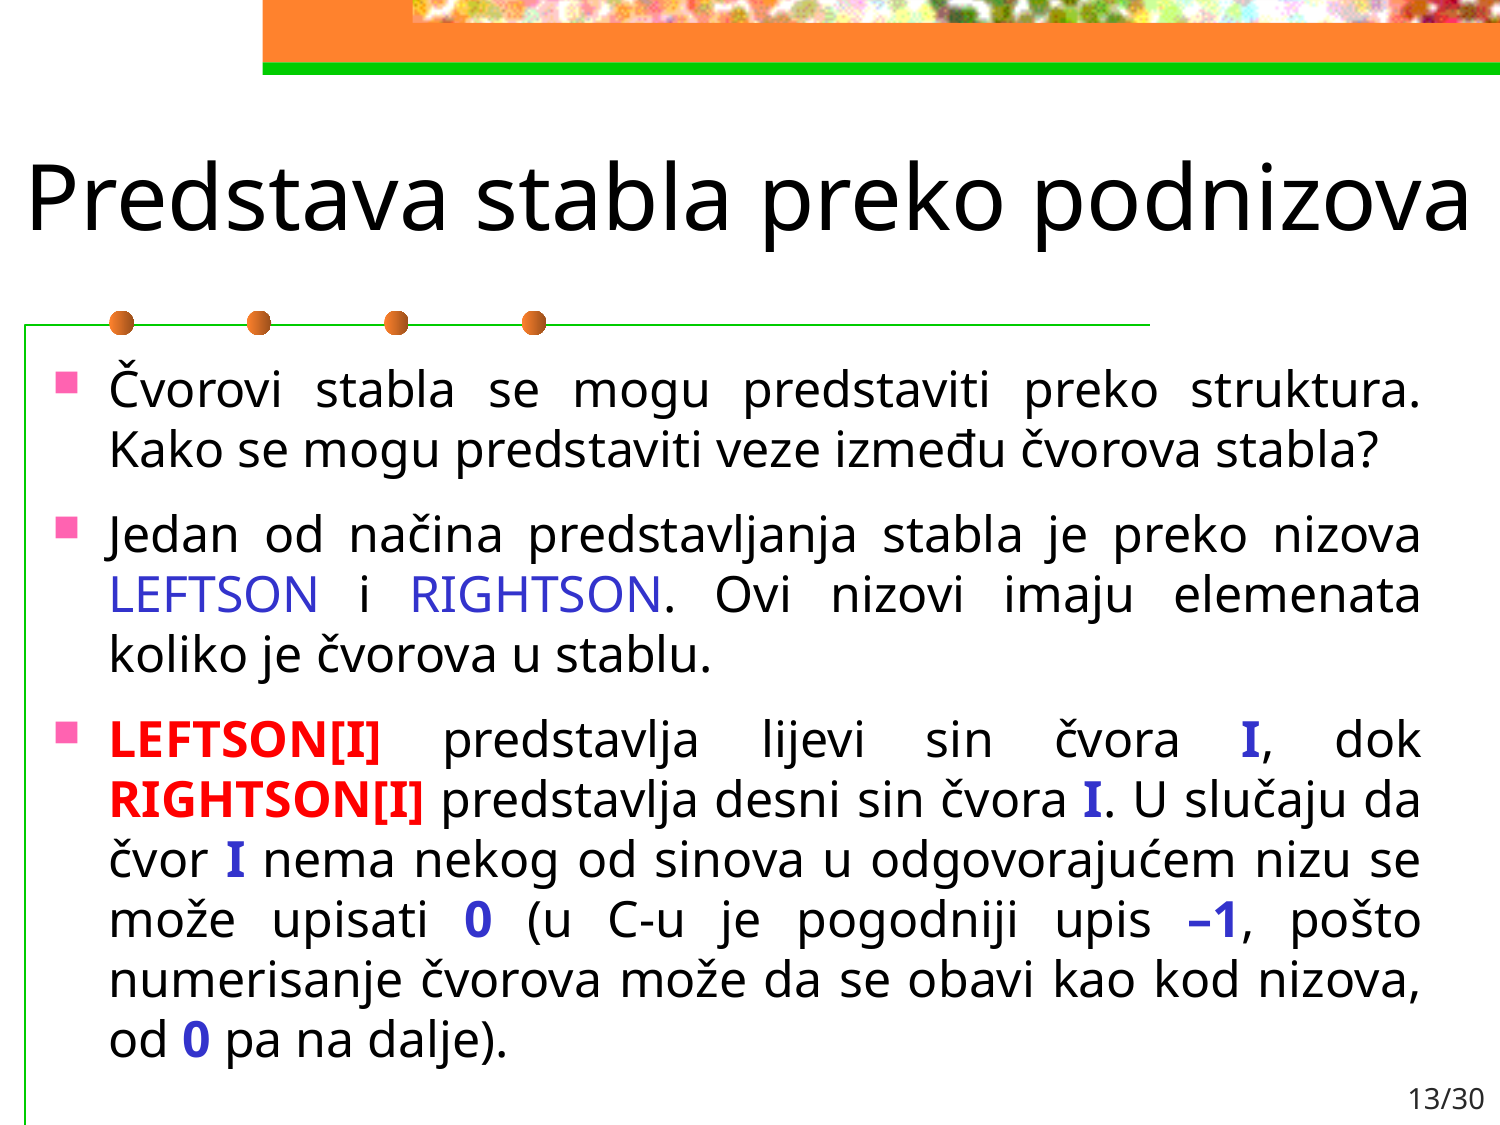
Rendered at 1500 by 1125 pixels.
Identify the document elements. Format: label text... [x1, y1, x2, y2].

title Predstava stabla preko podnizova [0, 99, 1500, 288]
picture [412, 0, 1500, 23]
text_box 13/30 [1374, 1072, 1500, 1123]
list Čvorovi stabla se mogu predstaviti preko struktura. Kako se mogu predstaviti veze između čvorova stabla? Jedan od načina predstavljanja stabla je preko nizova LEFTSON i RIGHTSON. Ovi nizovi imaju elemenata koliko je čvorova u stablu. LEFTSON[I] predstavlja lijevi sin čvora I, dok RIGHTSON[I] predstavlja desni sin čvora I. U slučaju da čvor I nema nekog od sinova u odgovorajućem nizu se može upisati 0 (u C-u je pogodniji upis –1, pošto numerisanje čvorova može da se obavi kao kod nizova, od 0 pa na dalje). [37, 350, 1438, 1025]
